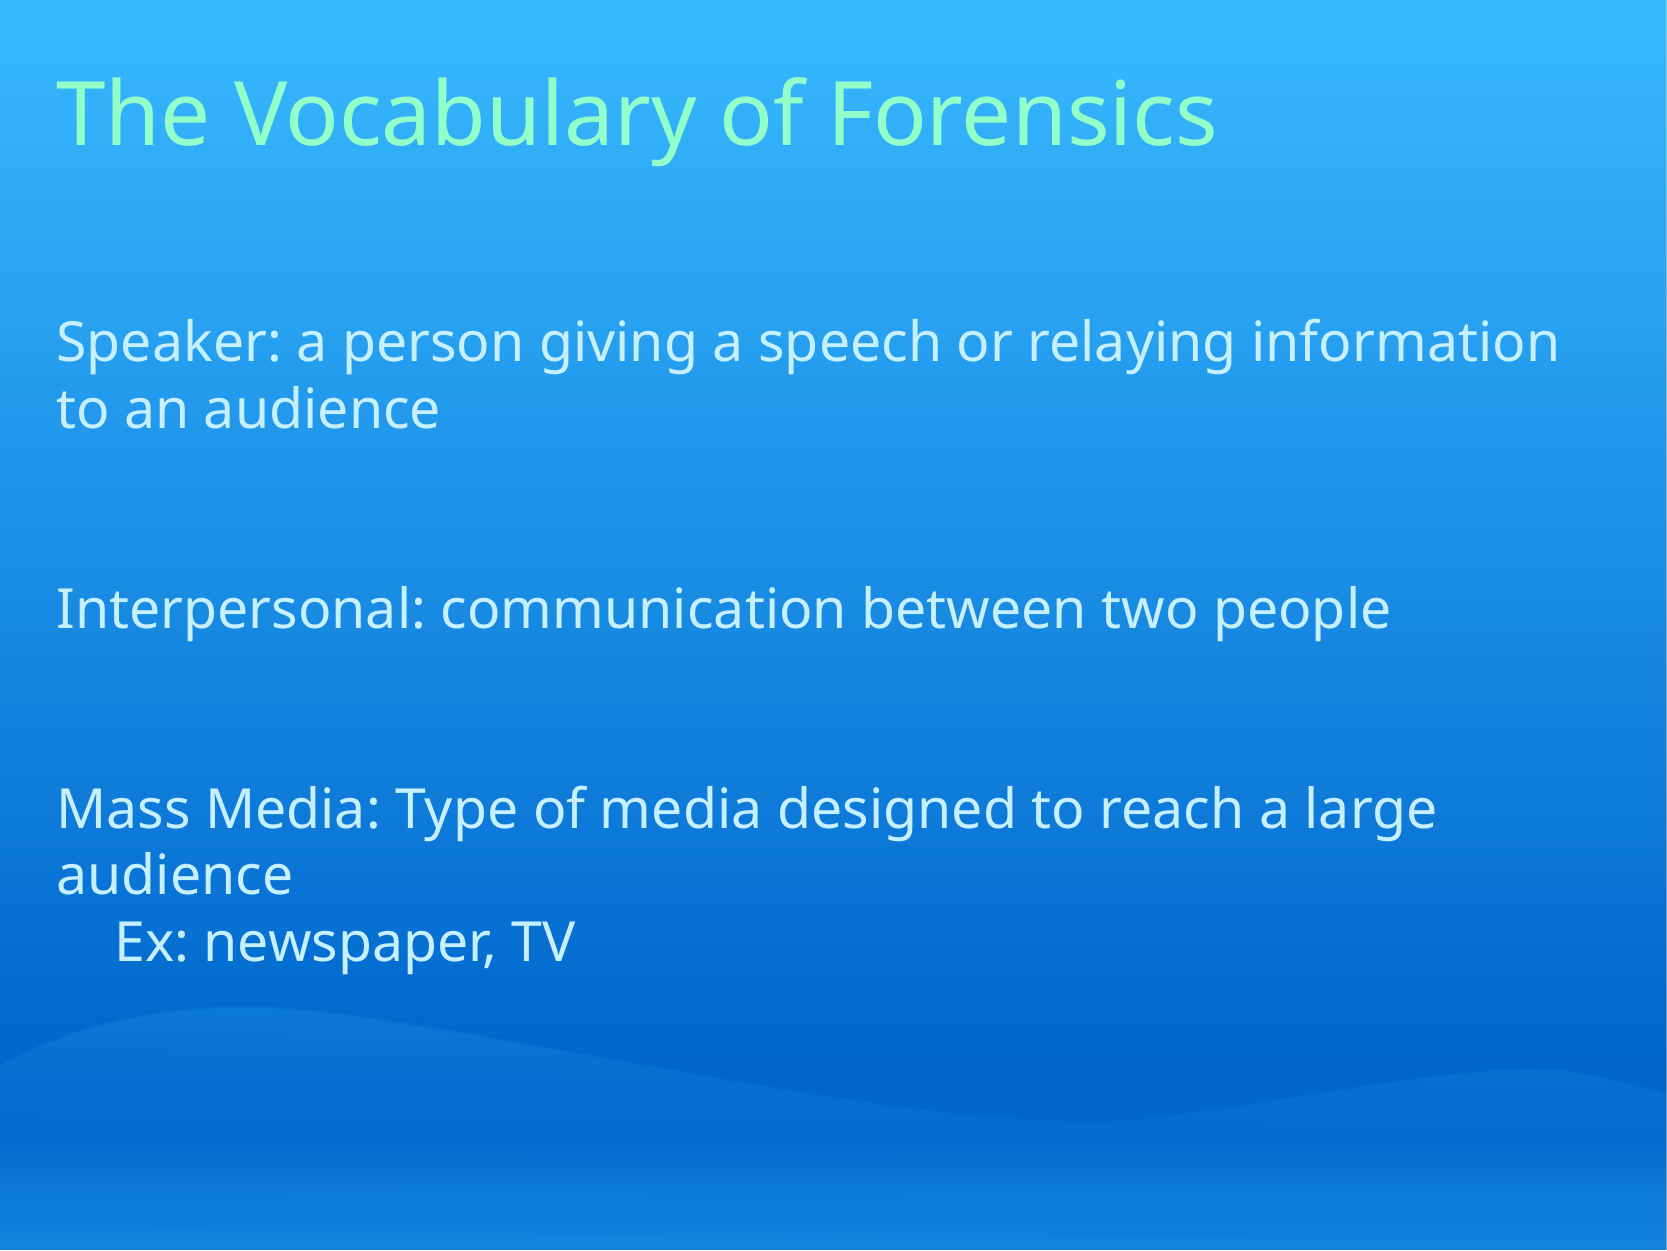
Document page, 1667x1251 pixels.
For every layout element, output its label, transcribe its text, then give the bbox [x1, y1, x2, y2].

picture [0, 0, 1667, 1250]
list Speaker: a person giving a speech or relaying information to an audience Interpersonal: communication between two people Mass Media: Type of media designed to reach a large audience Ex: newspaper, TV [50, 300, 1630, 1213]
title The Vocabulary of Forensics [50, 50, 1630, 213]
